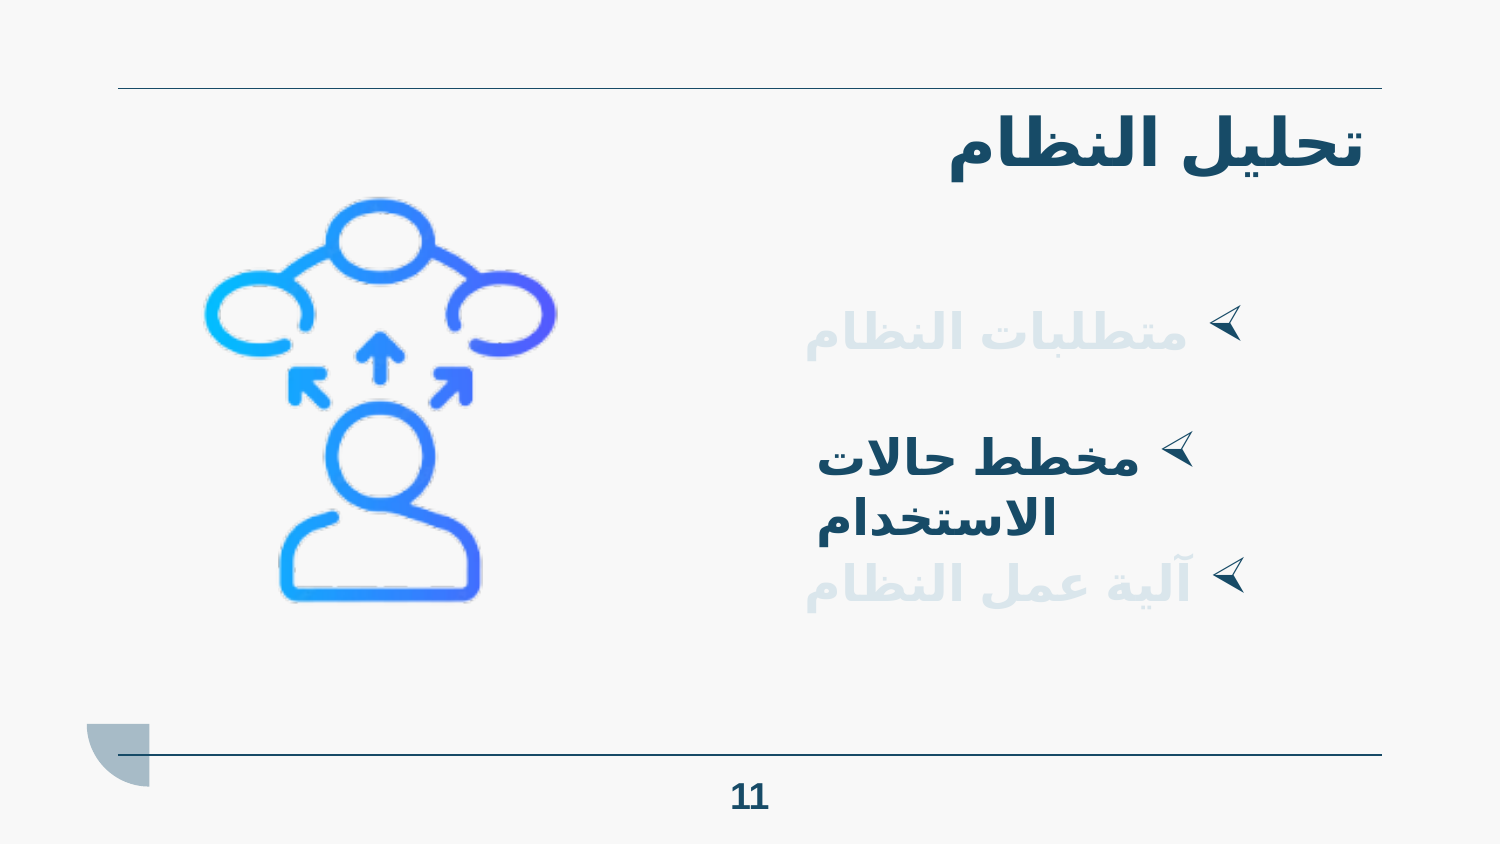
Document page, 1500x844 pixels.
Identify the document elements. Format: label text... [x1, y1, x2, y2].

text_box آلية عمل النظام [782, 536, 1265, 663]
text_box مخطط حالات الاستخدام [801, 410, 1283, 537]
picture [152, 169, 615, 627]
title تحليل النظام [118, 85, 1382, 170]
text_box 11 [698, 758, 801, 831]
text_box متطلبات النظام [779, 284, 1261, 411]
